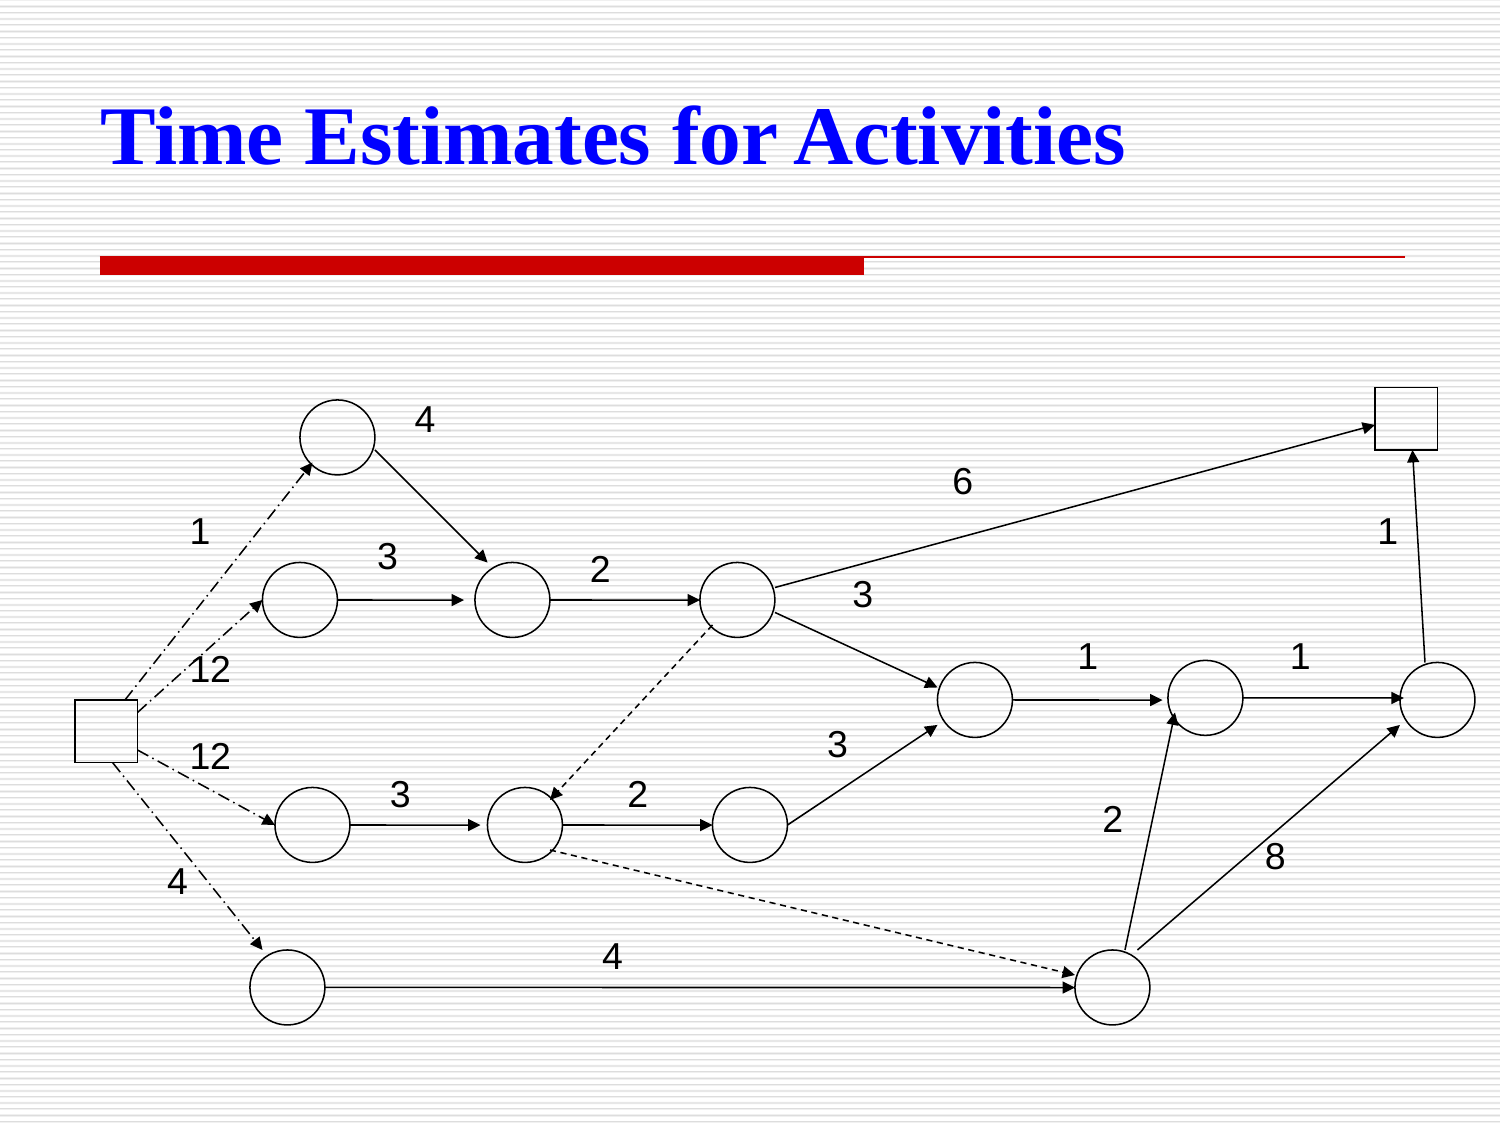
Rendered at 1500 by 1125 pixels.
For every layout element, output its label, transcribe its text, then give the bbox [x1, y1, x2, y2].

text_box [1407, 450, 1420, 499]
text_box [243, 600, 263, 617]
text_box [937, 662, 1013, 738]
picture [0, 0, 1500, 1125]
text_box [299, 399, 375, 475]
text_box [563, 818, 712, 832]
text_box [1284, 724, 1400, 824]
text_box [1242, 691, 1400, 705]
text_box [474, 562, 550, 638]
text_box [1167, 660, 1243, 736]
text_box [261, 813, 275, 826]
text_box 2 [574, 537, 650, 598]
text_box [325, 981, 1075, 994]
text_box [1074, 949, 1150, 1025]
text_box [275, 787, 350, 863]
text_box 12 [174, 637, 313, 698]
text_box [868, 422, 1374, 562]
text_box [1399, 662, 1475, 738]
text_box 3 [362, 524, 438, 585]
text_box 4 [152, 849, 203, 910]
text_box [1374, 387, 1438, 450]
text_box [246, 930, 263, 950]
text_box 1 [174, 499, 238, 560]
text_box 3 [812, 712, 888, 773]
text_box 6 [937, 449, 1013, 510]
text_box [338, 593, 465, 607]
text_box 4 [399, 387, 488, 448]
text_box [350, 818, 481, 832]
text_box 1 [1362, 499, 1463, 560]
text_box 3 [837, 562, 913, 623]
text_box [888, 724, 938, 759]
text_box 2 [1087, 787, 1188, 848]
text_box 3 [374, 762, 450, 823]
text_box [1013, 693, 1163, 707]
text_box [1159, 712, 1179, 787]
text_box [487, 787, 563, 863]
text_box [549, 786, 563, 800]
text_box 8 [1249, 824, 1325, 885]
text_box [774, 612, 938, 688]
text_box [249, 949, 325, 1025]
text_box 1 [1275, 624, 1375, 685]
text_box [712, 787, 788, 863]
text_box 2 [612, 762, 688, 823]
text_box [299, 462, 313, 477]
text_box [262, 562, 338, 637]
text_box [74, 699, 138, 763]
text_box 4 [587, 924, 663, 985]
text_box [1059, 966, 1075, 979]
text_box [699, 562, 775, 638]
text_box [550, 593, 699, 607]
text_box [374, 449, 488, 563]
text_box 12 [174, 724, 313, 785]
text_box 1 [1062, 624, 1163, 685]
title Time Estimates for Activities [85, 37, 1361, 225]
